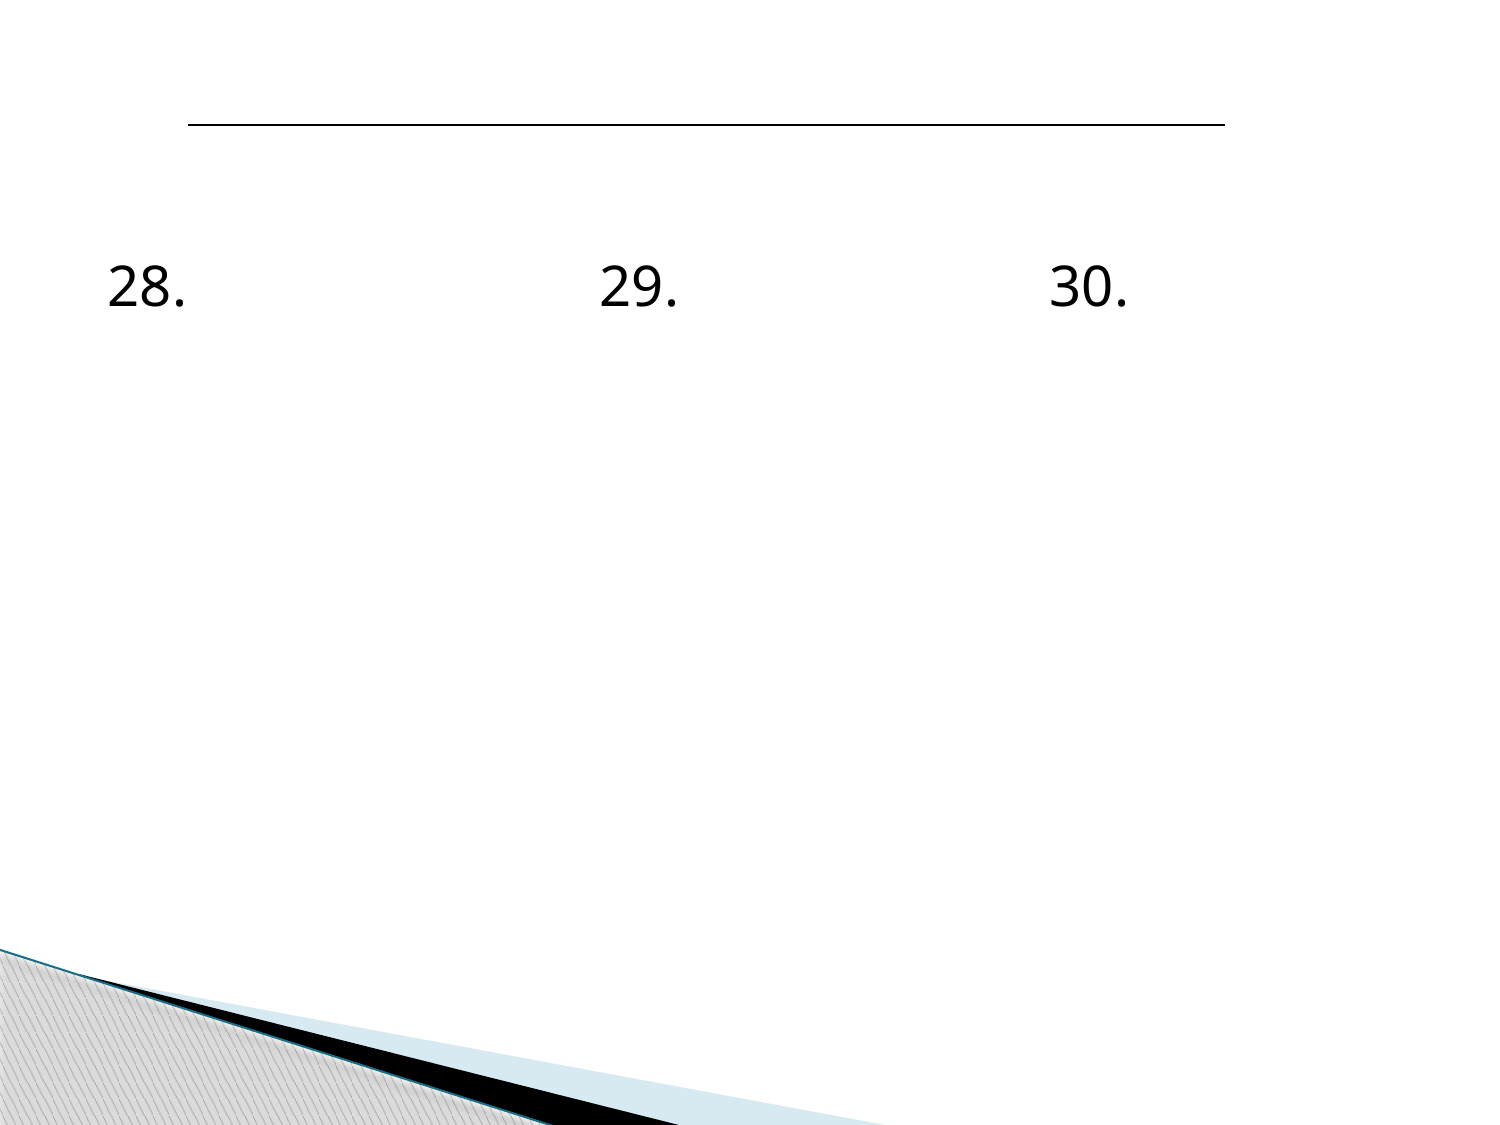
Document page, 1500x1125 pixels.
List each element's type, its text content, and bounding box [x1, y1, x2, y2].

list 28. 29. 30. [75, 243, 1425, 986]
